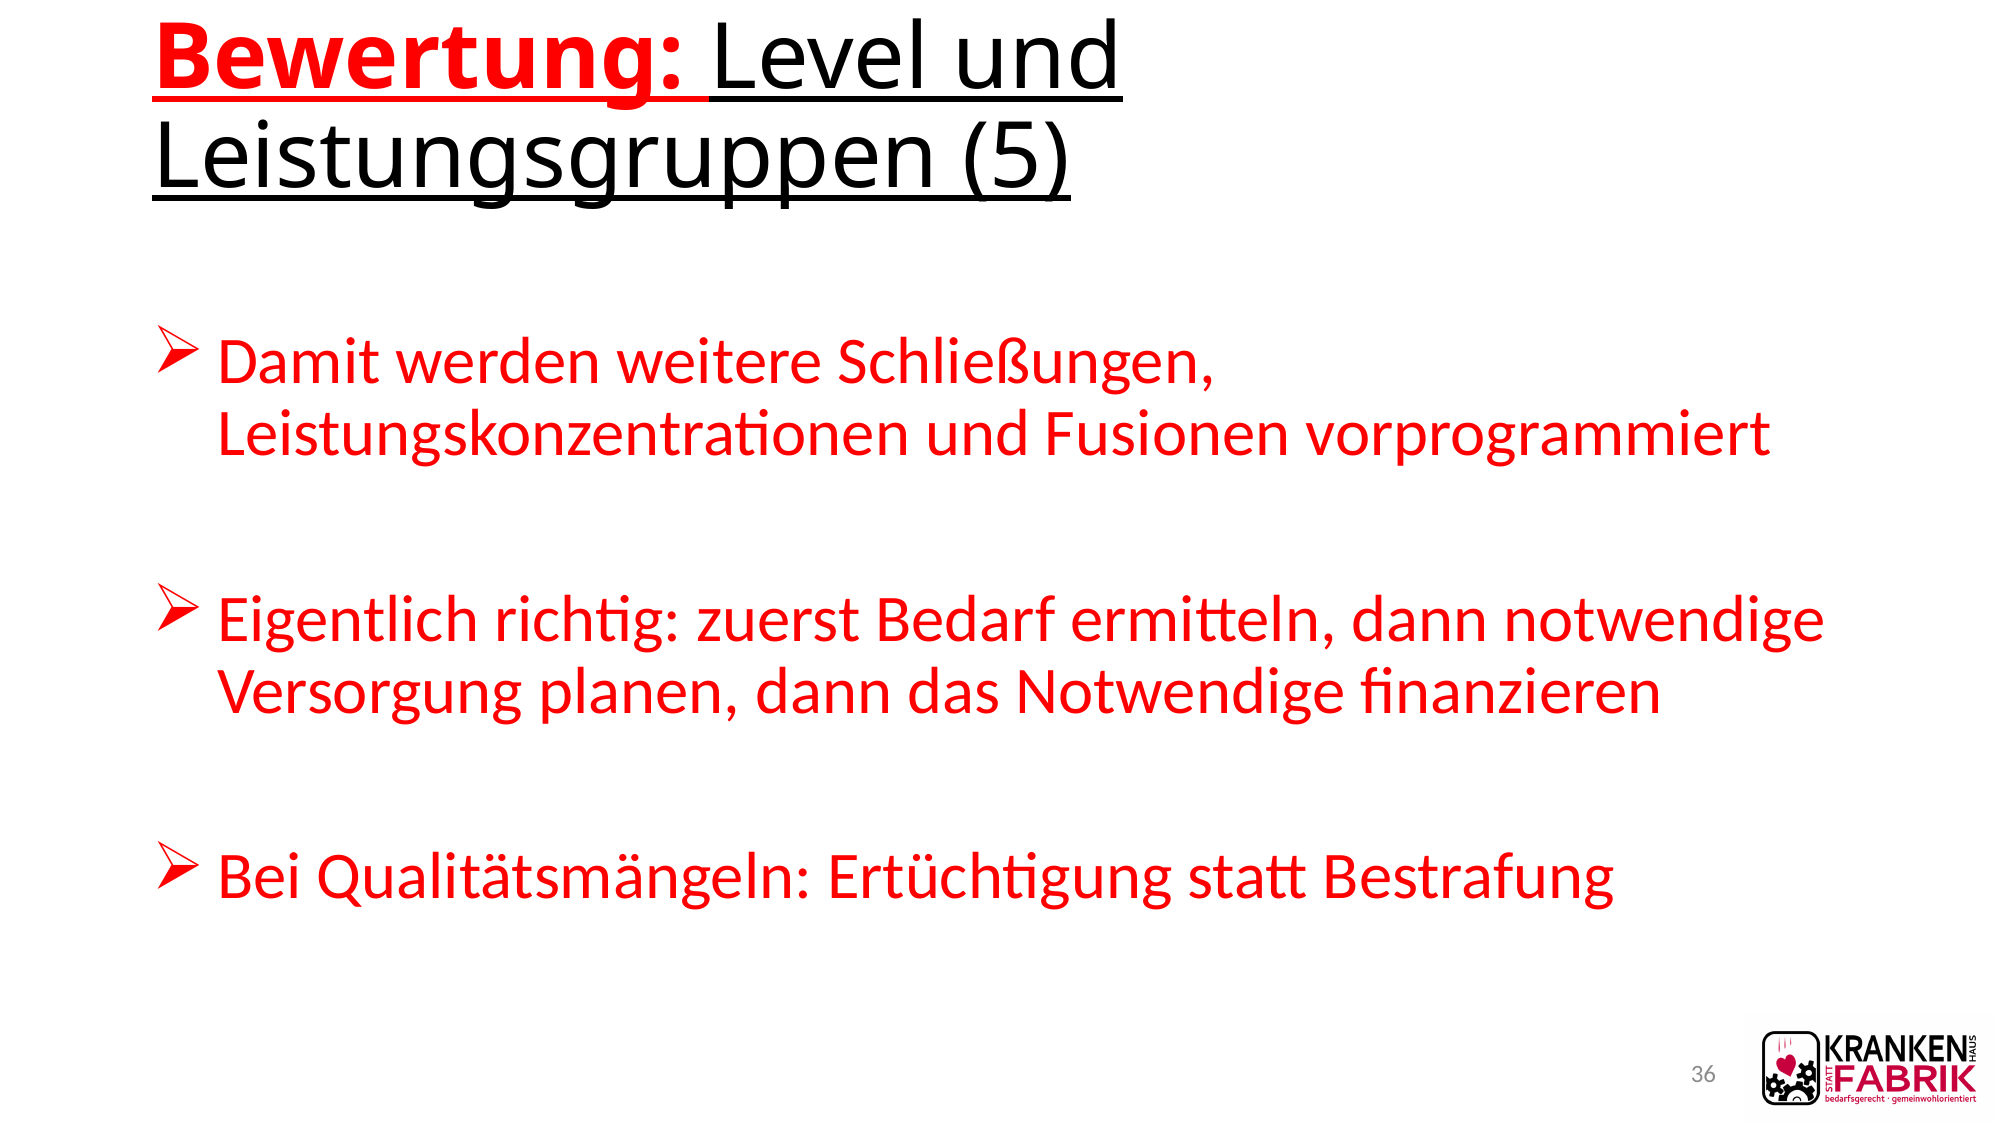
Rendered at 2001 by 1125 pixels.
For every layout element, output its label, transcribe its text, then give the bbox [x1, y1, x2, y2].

list Damit werden weitere Schließungen, Leistungskonzentrationen und Fusionen vorprogrammiert Eigentlich richtig: zuerst Bedarf ermitteln, dann notwendige Versorgung planen, dann das Notwendige finanzieren Bei Qualitätsmängeln: Ertüchtigung statt Bestrafung [137, 217, 1863, 1043]
picture [1744, 1013, 1994, 1123]
title Bewertung: Level und Leistungsgruppen (5) [137, 0, 1863, 217]
slide_number 36 [1281, 1042, 1731, 1103]
